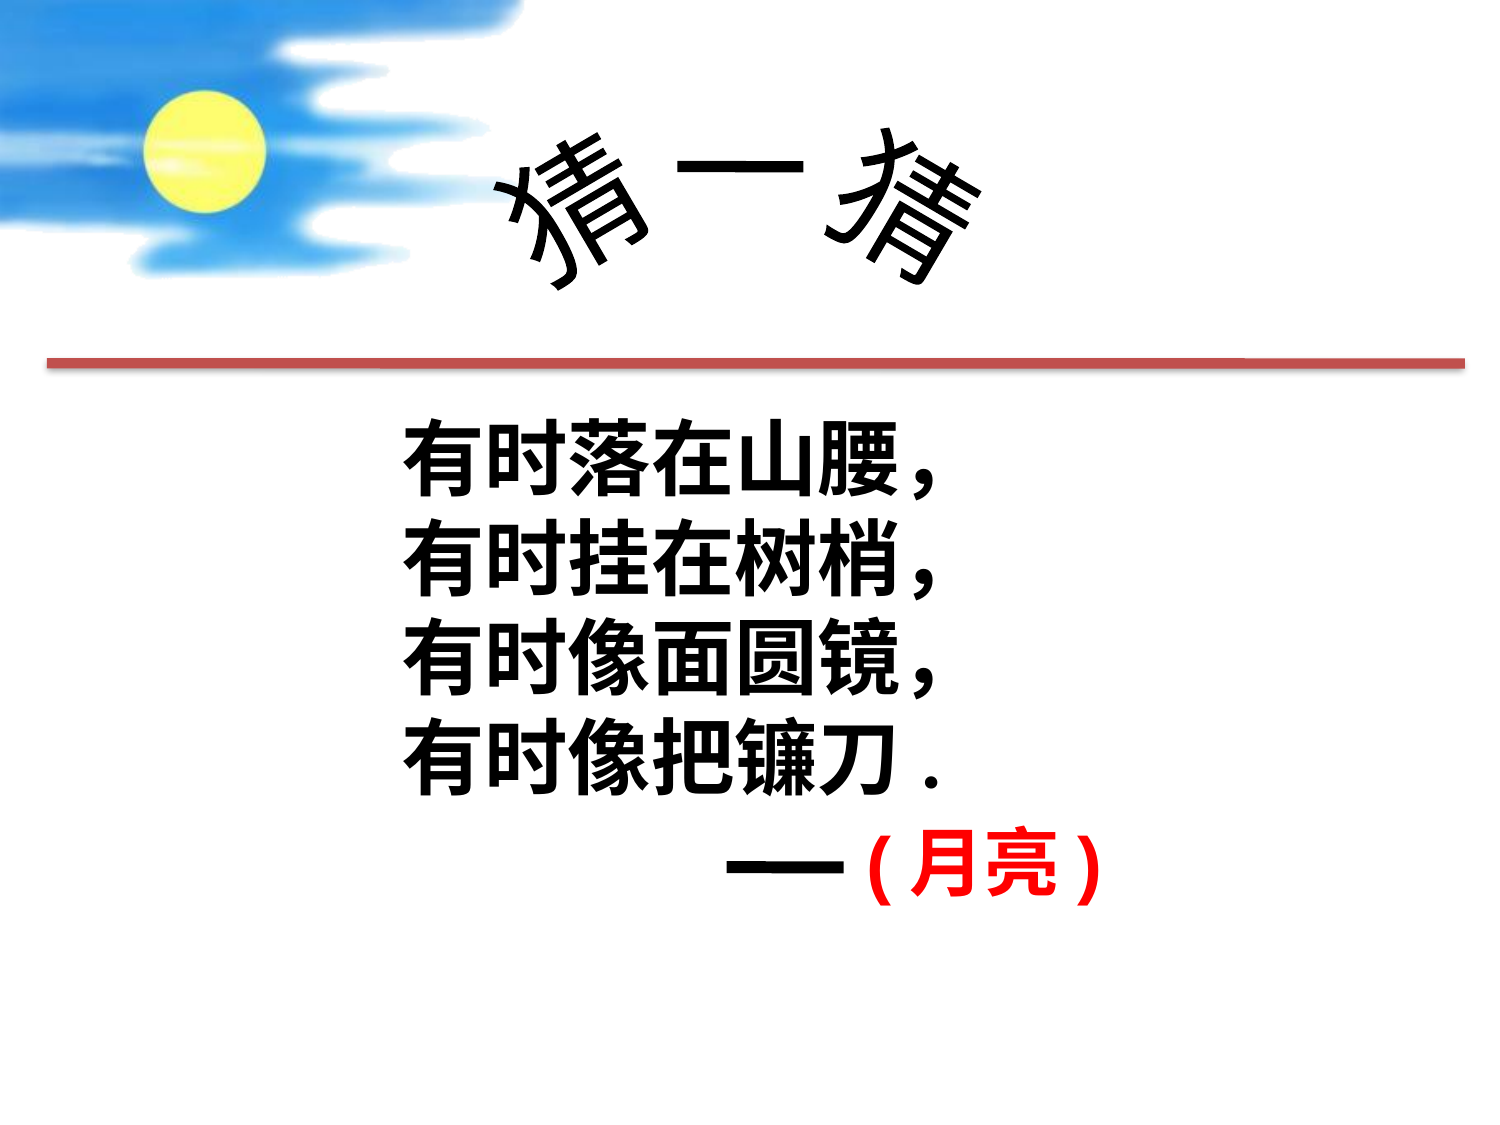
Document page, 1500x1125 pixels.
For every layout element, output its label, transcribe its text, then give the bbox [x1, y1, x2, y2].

text_box 有时落在山腰， 有时挂在树梢， 有时像面圆镜， 有时像把镰刀. [386, 398, 1184, 814]
text_box (月亮) [851, 808, 1118, 914]
picture [0, 0, 551, 308]
